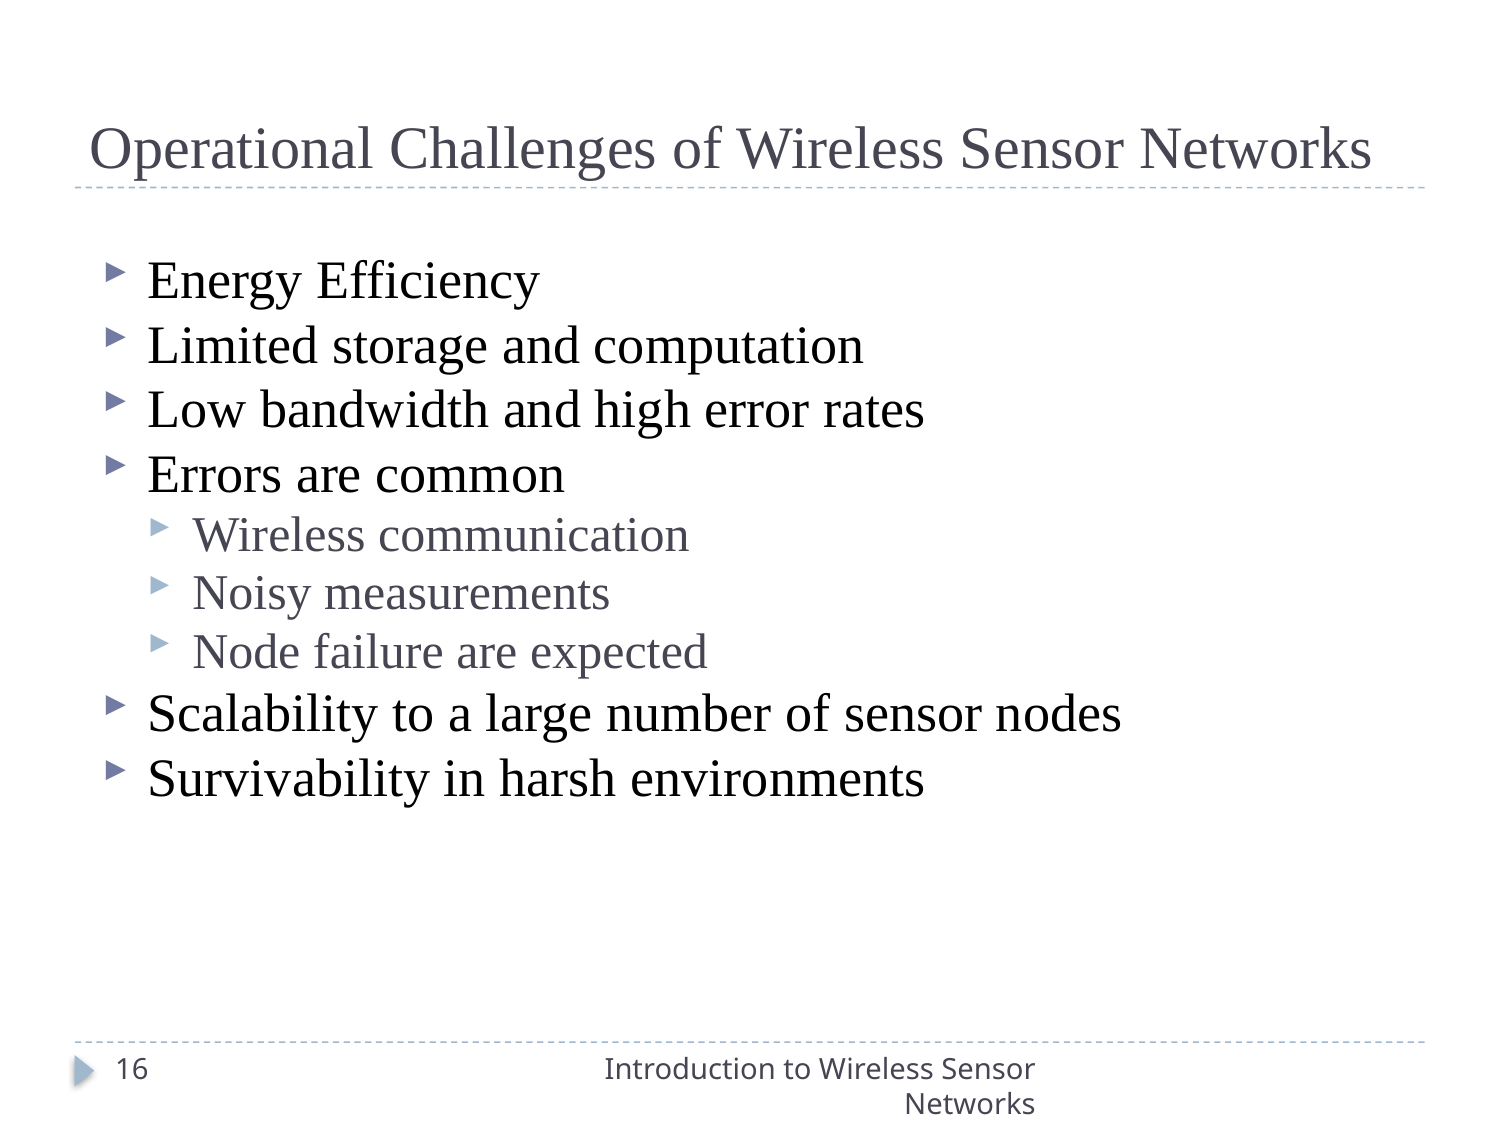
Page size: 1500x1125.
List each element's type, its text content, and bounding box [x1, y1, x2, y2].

list Energy Efficiency Limited storage and computation Low bandwidth and high error rates Errors are common Wireless communication Noisy measurements Node failure are expected Scalability to a large number of sensor nodes Survivability in harsh environments [87, 249, 1400, 925]
footer Introduction to Wireless Sensor Networks [475, 1042, 1051, 1103]
title Operational Challenges of Wireless Sensor Networks [75, 24, 1425, 188]
slide_number 16 [100, 1042, 426, 1103]
